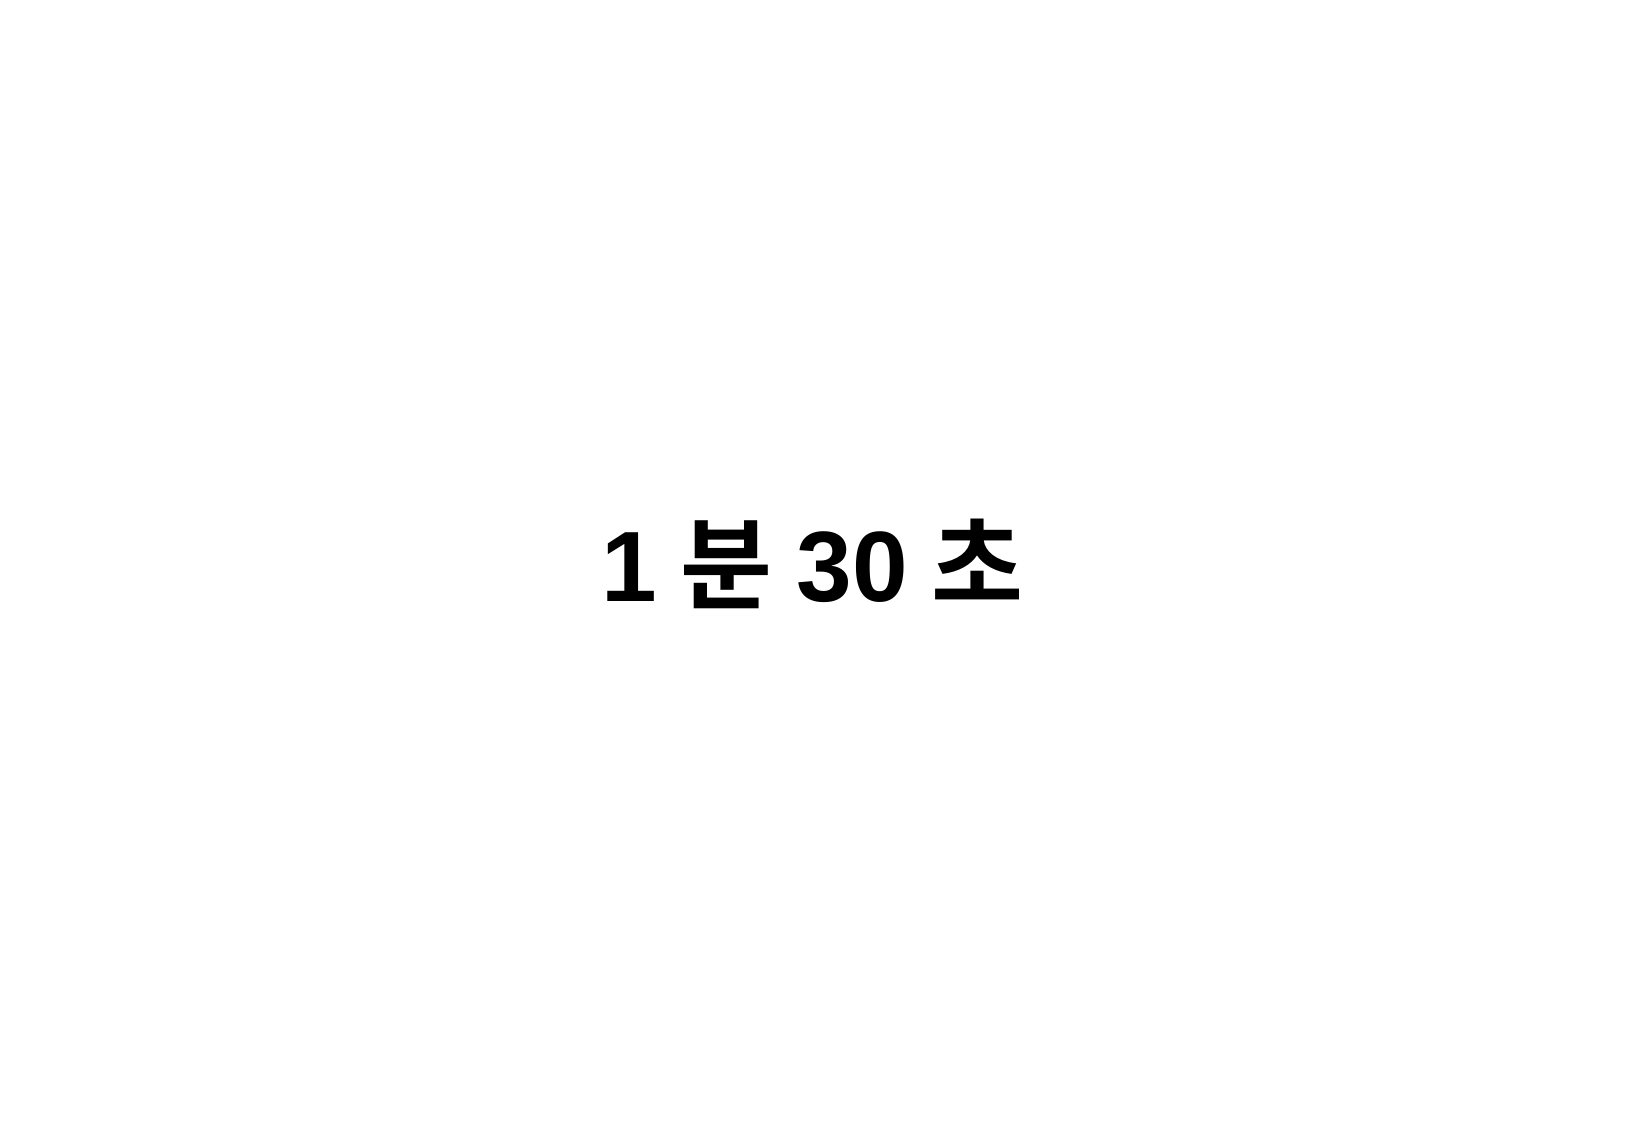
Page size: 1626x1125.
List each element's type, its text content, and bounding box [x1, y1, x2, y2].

text_box 1분30초 [200, 494, 1425, 629]
